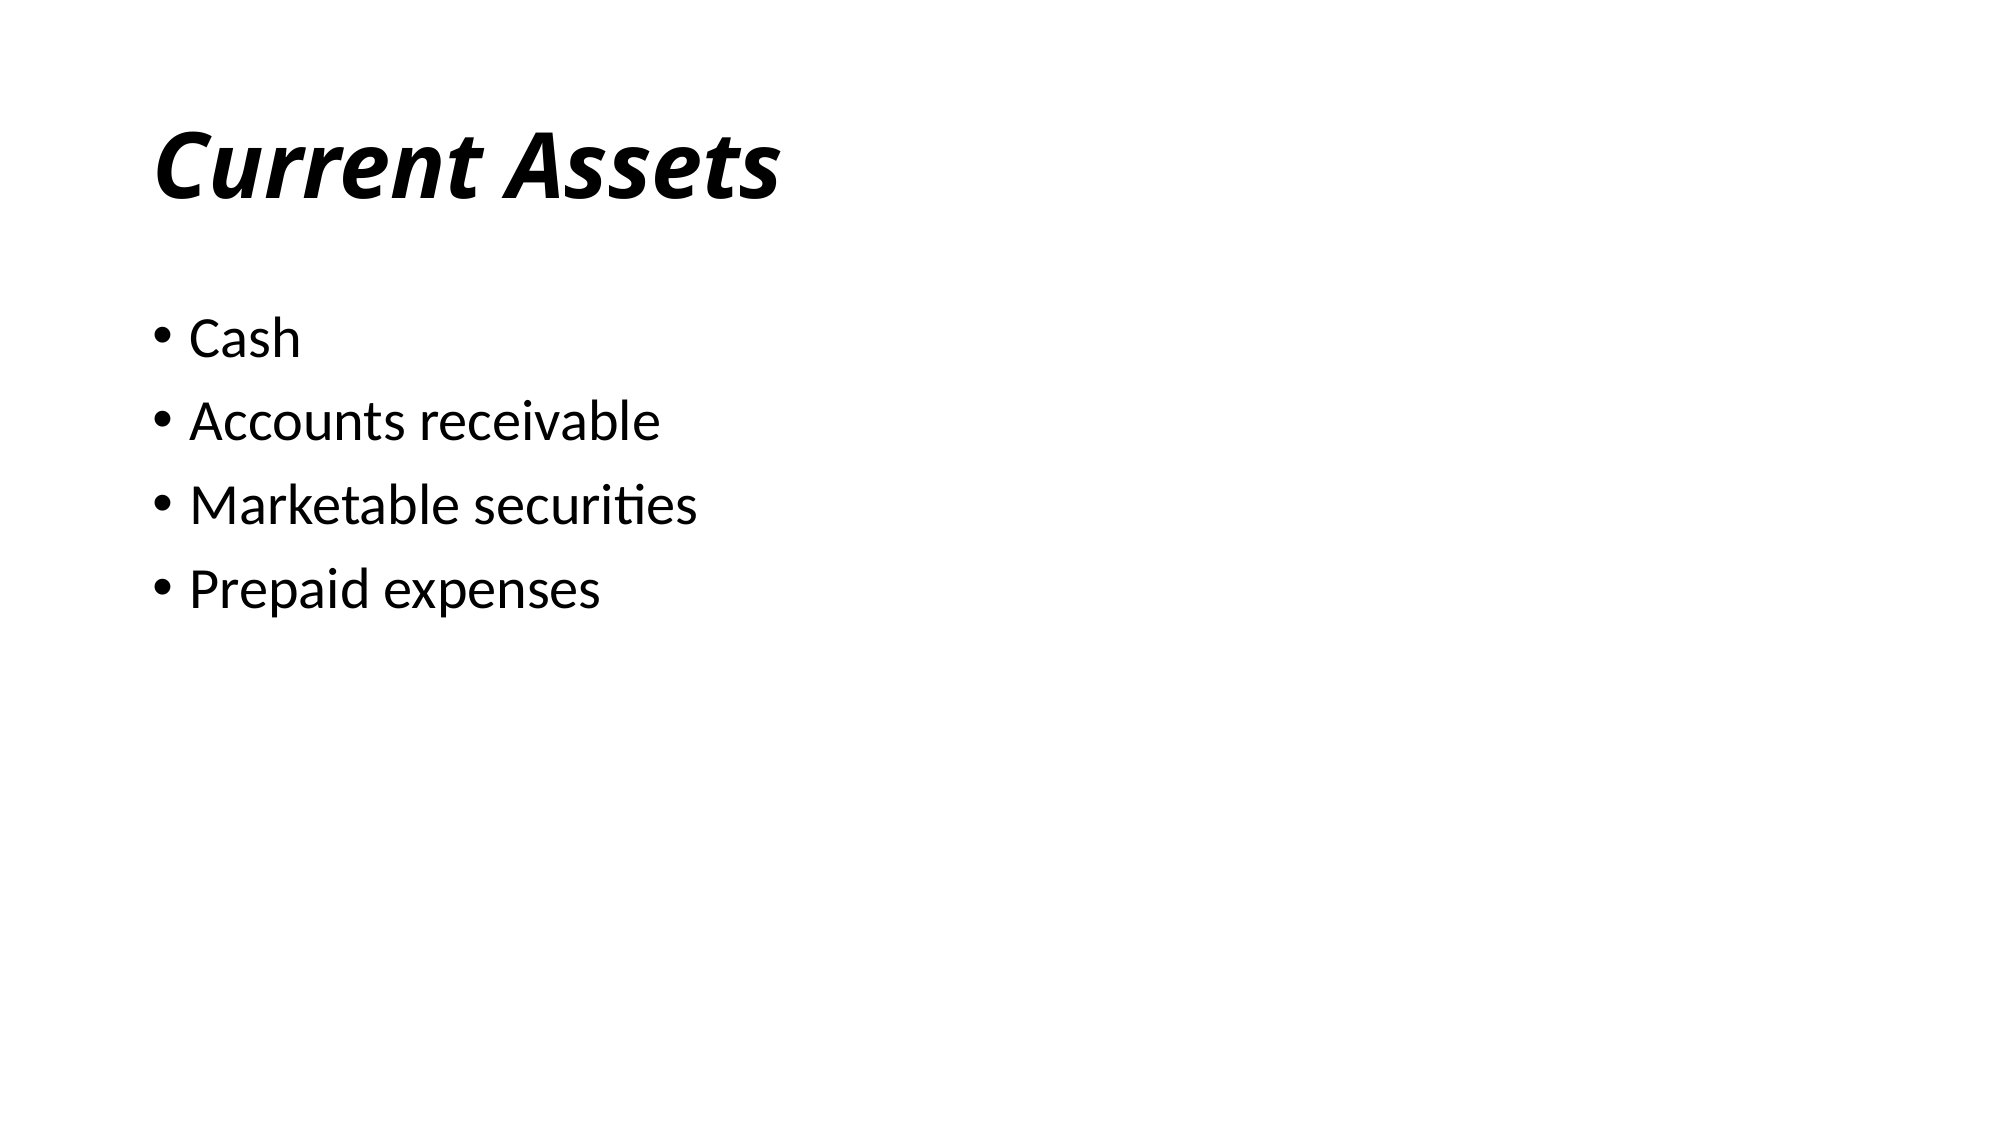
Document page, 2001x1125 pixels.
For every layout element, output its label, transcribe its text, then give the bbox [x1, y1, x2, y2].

list Cash Accounts receivable Marketable securities Prepaid expenses [137, 299, 1863, 1014]
title Current Assets [137, 59, 1863, 278]
